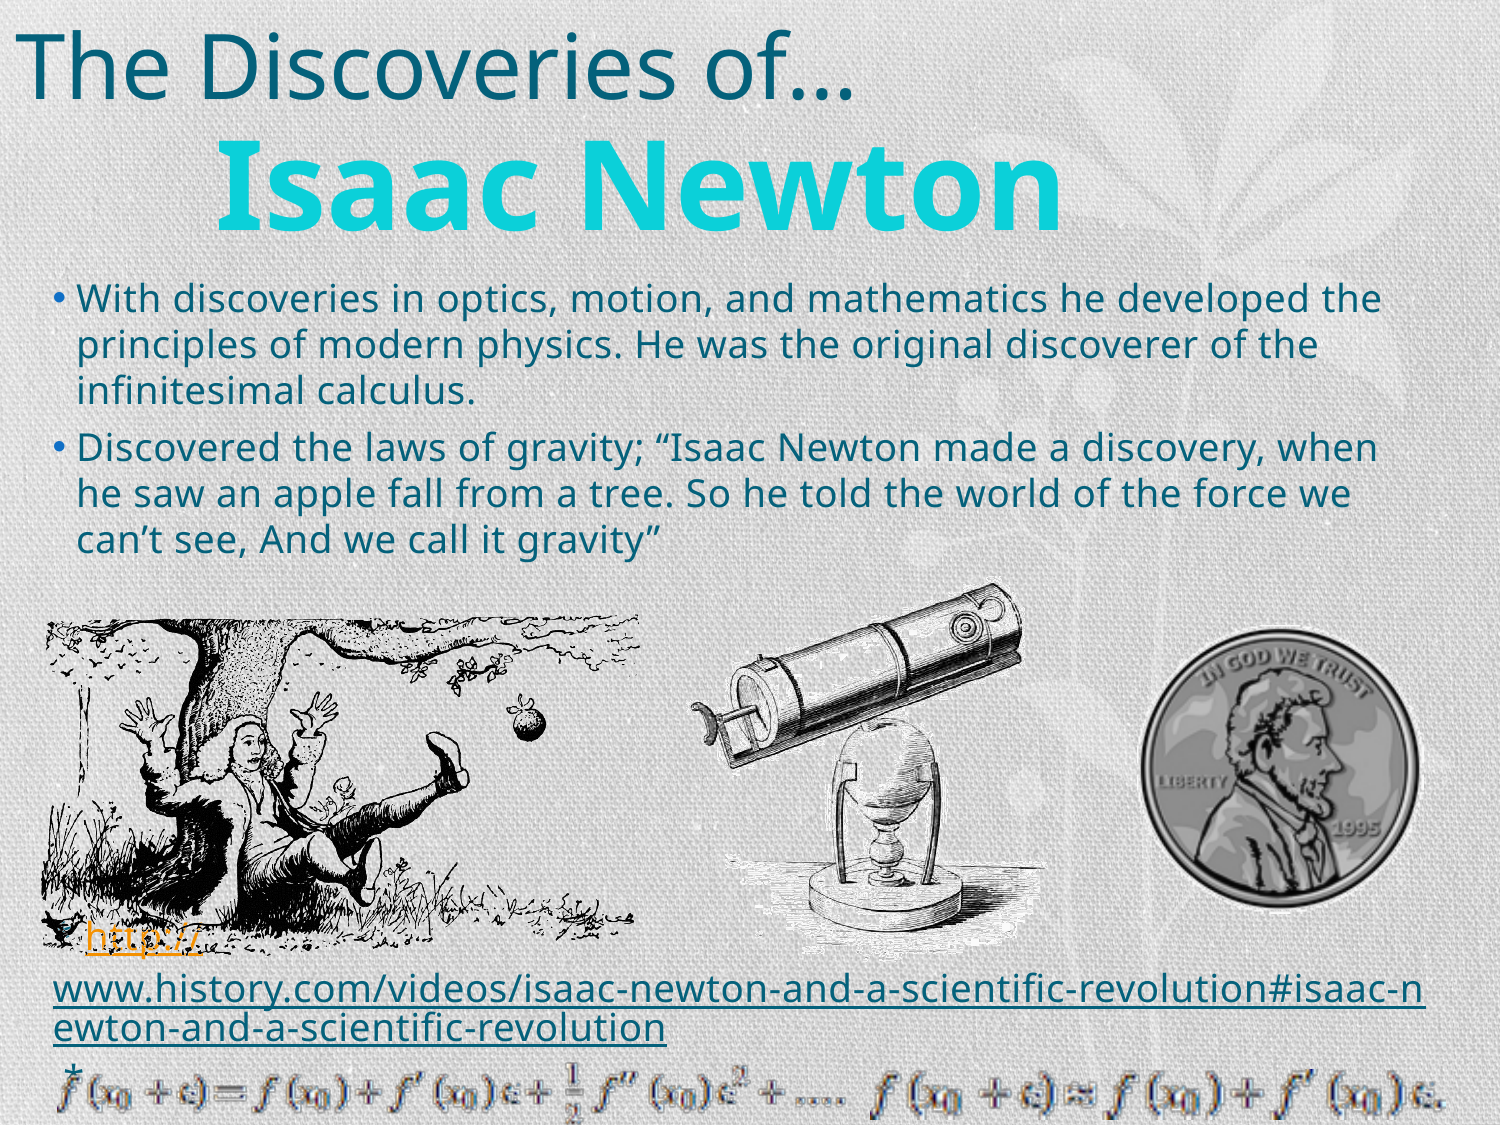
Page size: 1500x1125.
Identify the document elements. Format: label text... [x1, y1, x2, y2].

picture [870, 1069, 1446, 1120]
list With discoveries in optics, motion, and mathematics he developed the principles of modern physics. He was the original discoverer of the infinitesimal calculus. Discovered the laws of gravity; “Isaac Newton made a discovery, when he saw an apple fall from a tree. So he told the world of the force we can’t see, And we call it gravity” * http://www.history.com/videos/isaac-newton-and-a-scientific-revolution#isaac-newton-and-a-scientific-revolution * [37, 266, 1448, 1077]
picture [39, 612, 643, 963]
picture [678, 575, 1064, 964]
picture [57, 1061, 849, 1125]
picture [1137, 625, 1424, 915]
text_box Isaac Newton [200, 97, 1084, 263]
title The Discoveries of… [0, 0, 1410, 125]
